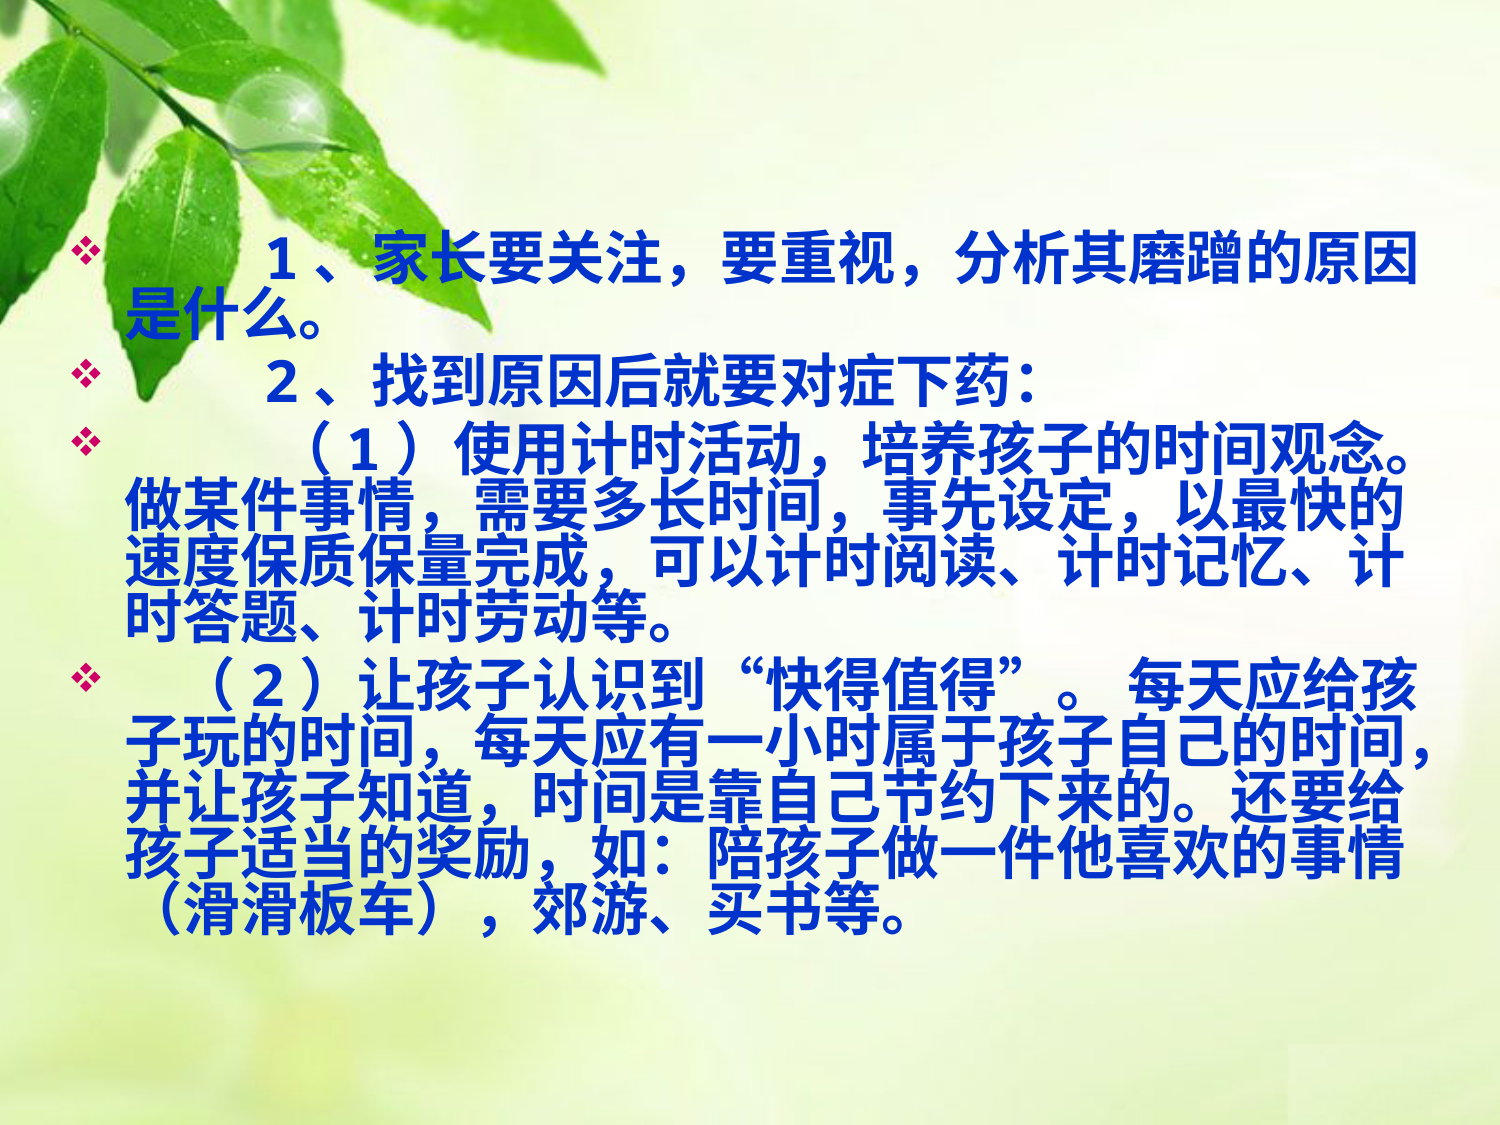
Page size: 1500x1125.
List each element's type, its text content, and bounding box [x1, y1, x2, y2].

picture [0, 0, 1500, 1125]
list 1、家长要关注，要重视，分析其磨蹭的原因是什么。 2、找到原因后就要对症下药： （1）使用计时活动，培养孩子的时间观念。做某件事情，需要多长时间，事先设定，以最快的速度保质保量完成，可以计时阅读、计时记忆、计时答题、计时劳动等。 （2）让孩子认识到“快得值得”。 每天应给孩子玩的时间，每天应有一小时属于孩子自己的时间，并让孩子知道，时间是靠自己节约下来的。还要给孩子适当的奖励，如：陪孩子做一件他喜欢的事情（滑滑板车），郊游、买书等。 [52, 125, 1455, 764]
